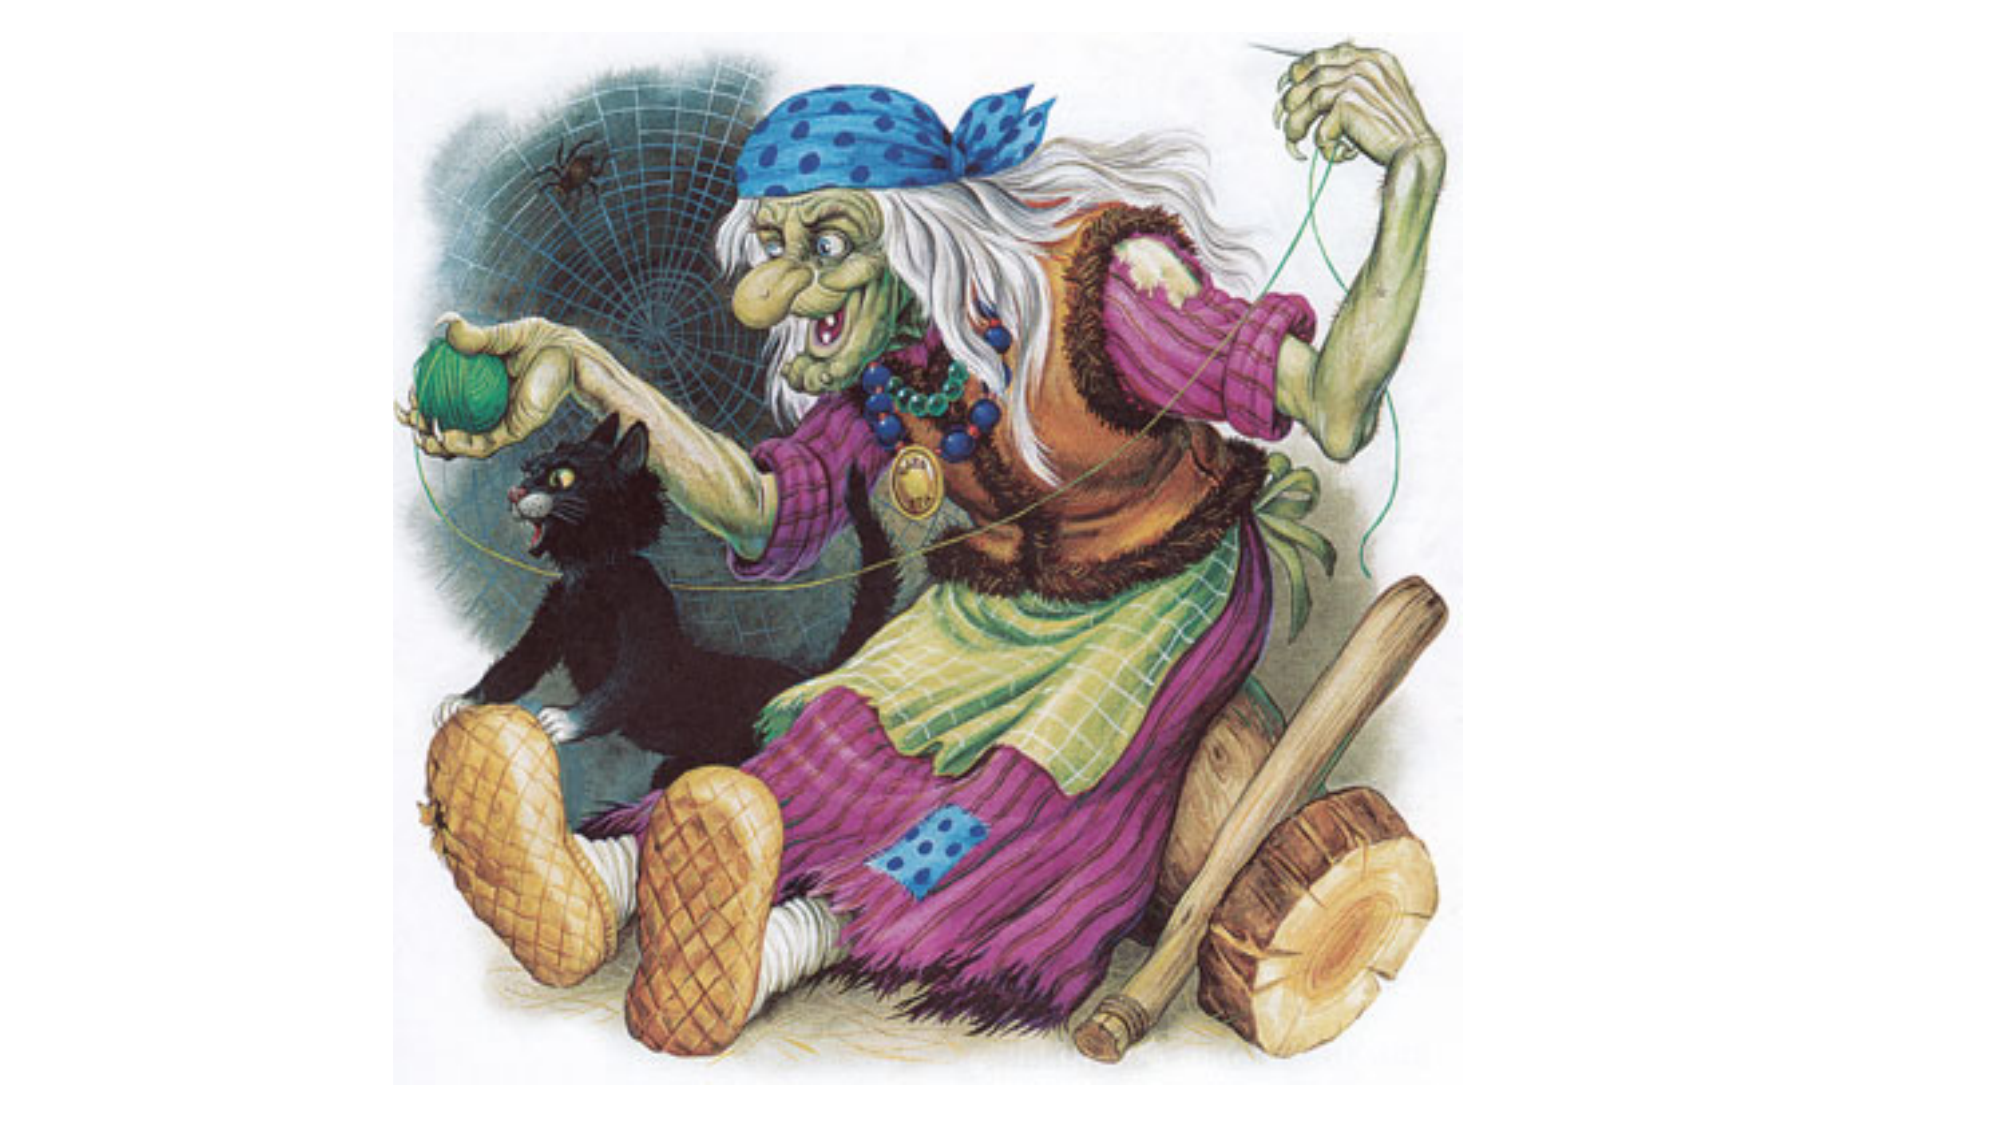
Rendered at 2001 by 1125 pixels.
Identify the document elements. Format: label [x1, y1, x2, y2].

picture [393, 32, 1463, 1085]
